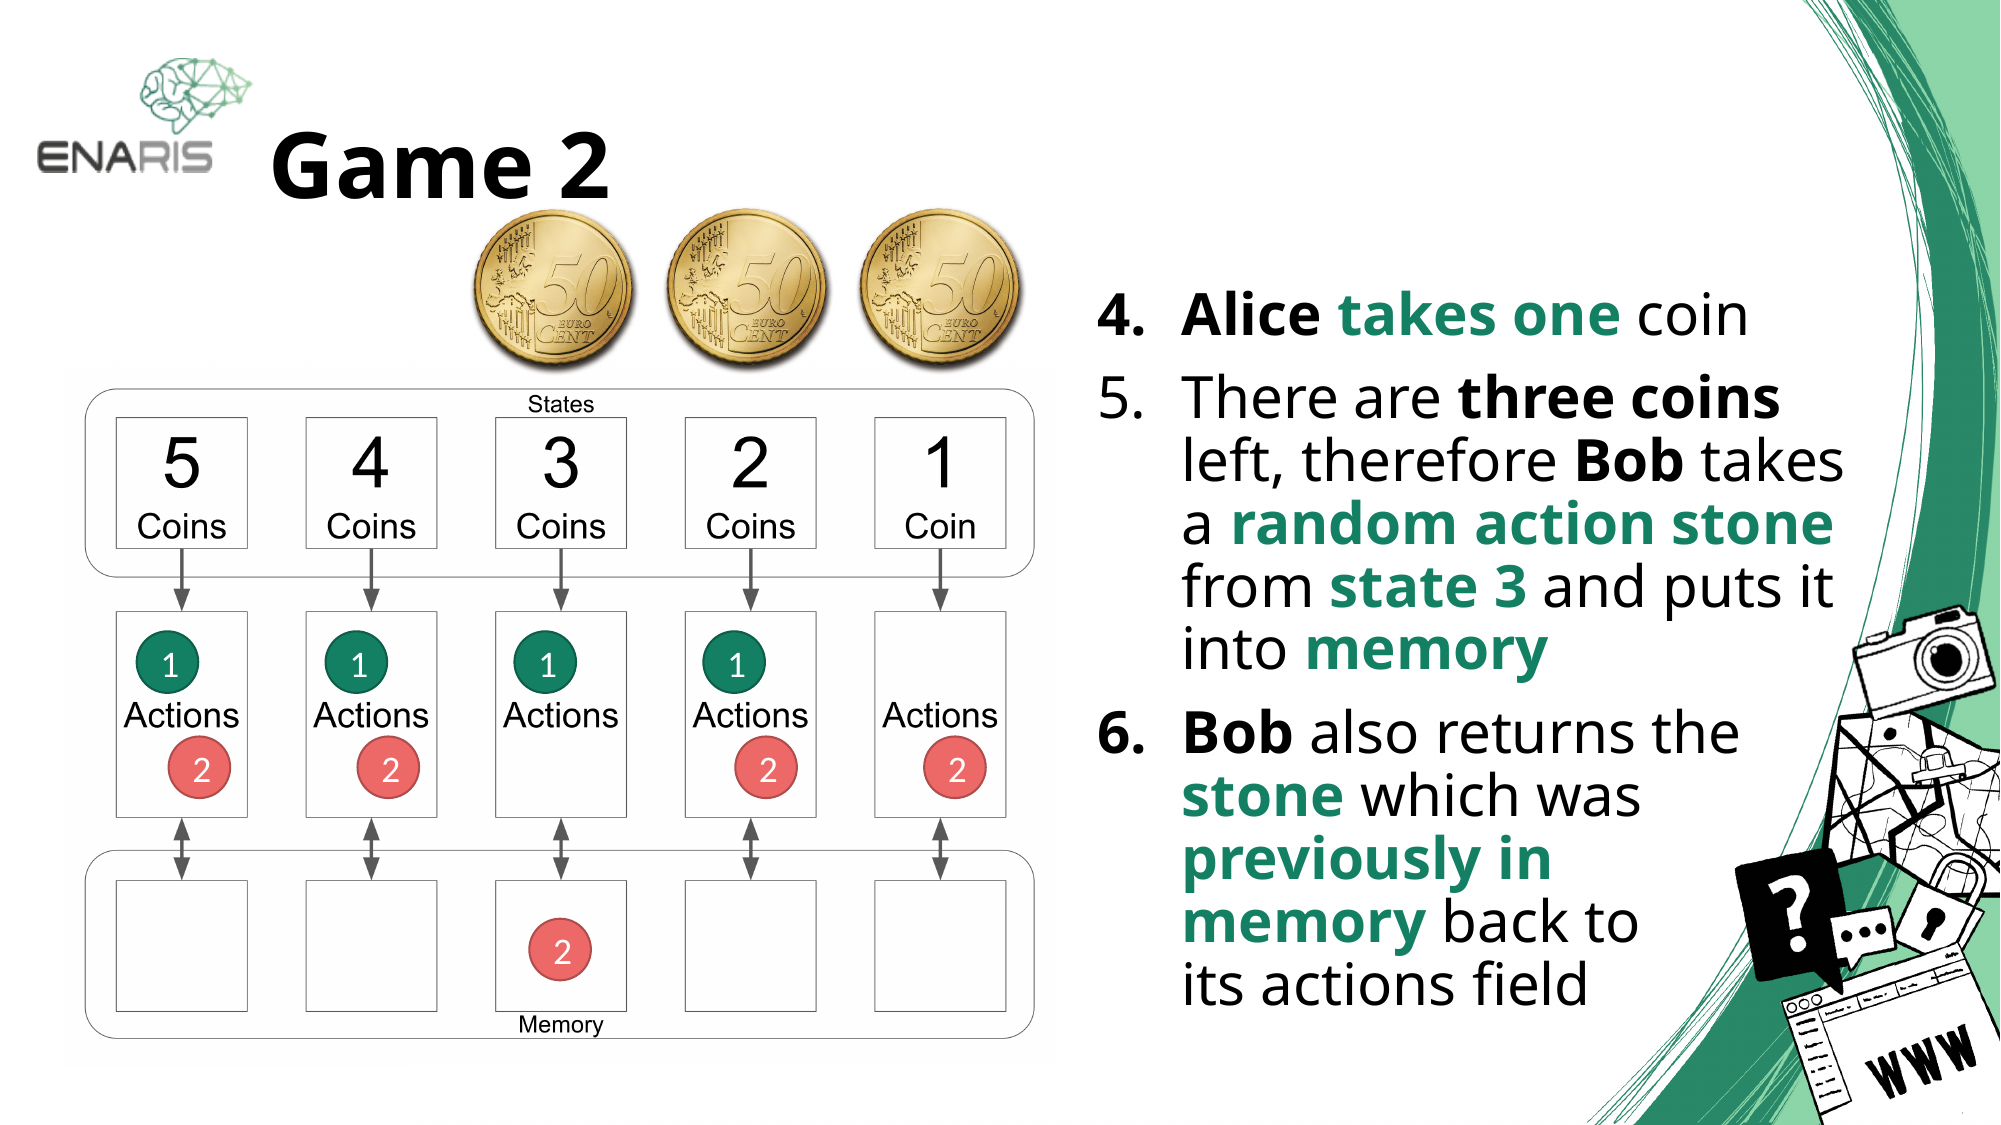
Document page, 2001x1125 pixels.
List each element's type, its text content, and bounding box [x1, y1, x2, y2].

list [63, 361, 1059, 1066]
picture [37, 58, 254, 173]
title Game 2 [253, 59, 1863, 278]
text_box Alice takes one coin There are three coins left, therefore Bob takes a random action stone from state 3 and puts it into memory Bob also returns the stone which was previously in memory back to its actions field [1082, 277, 1869, 1116]
picture [408, 0, 2000, 1125]
